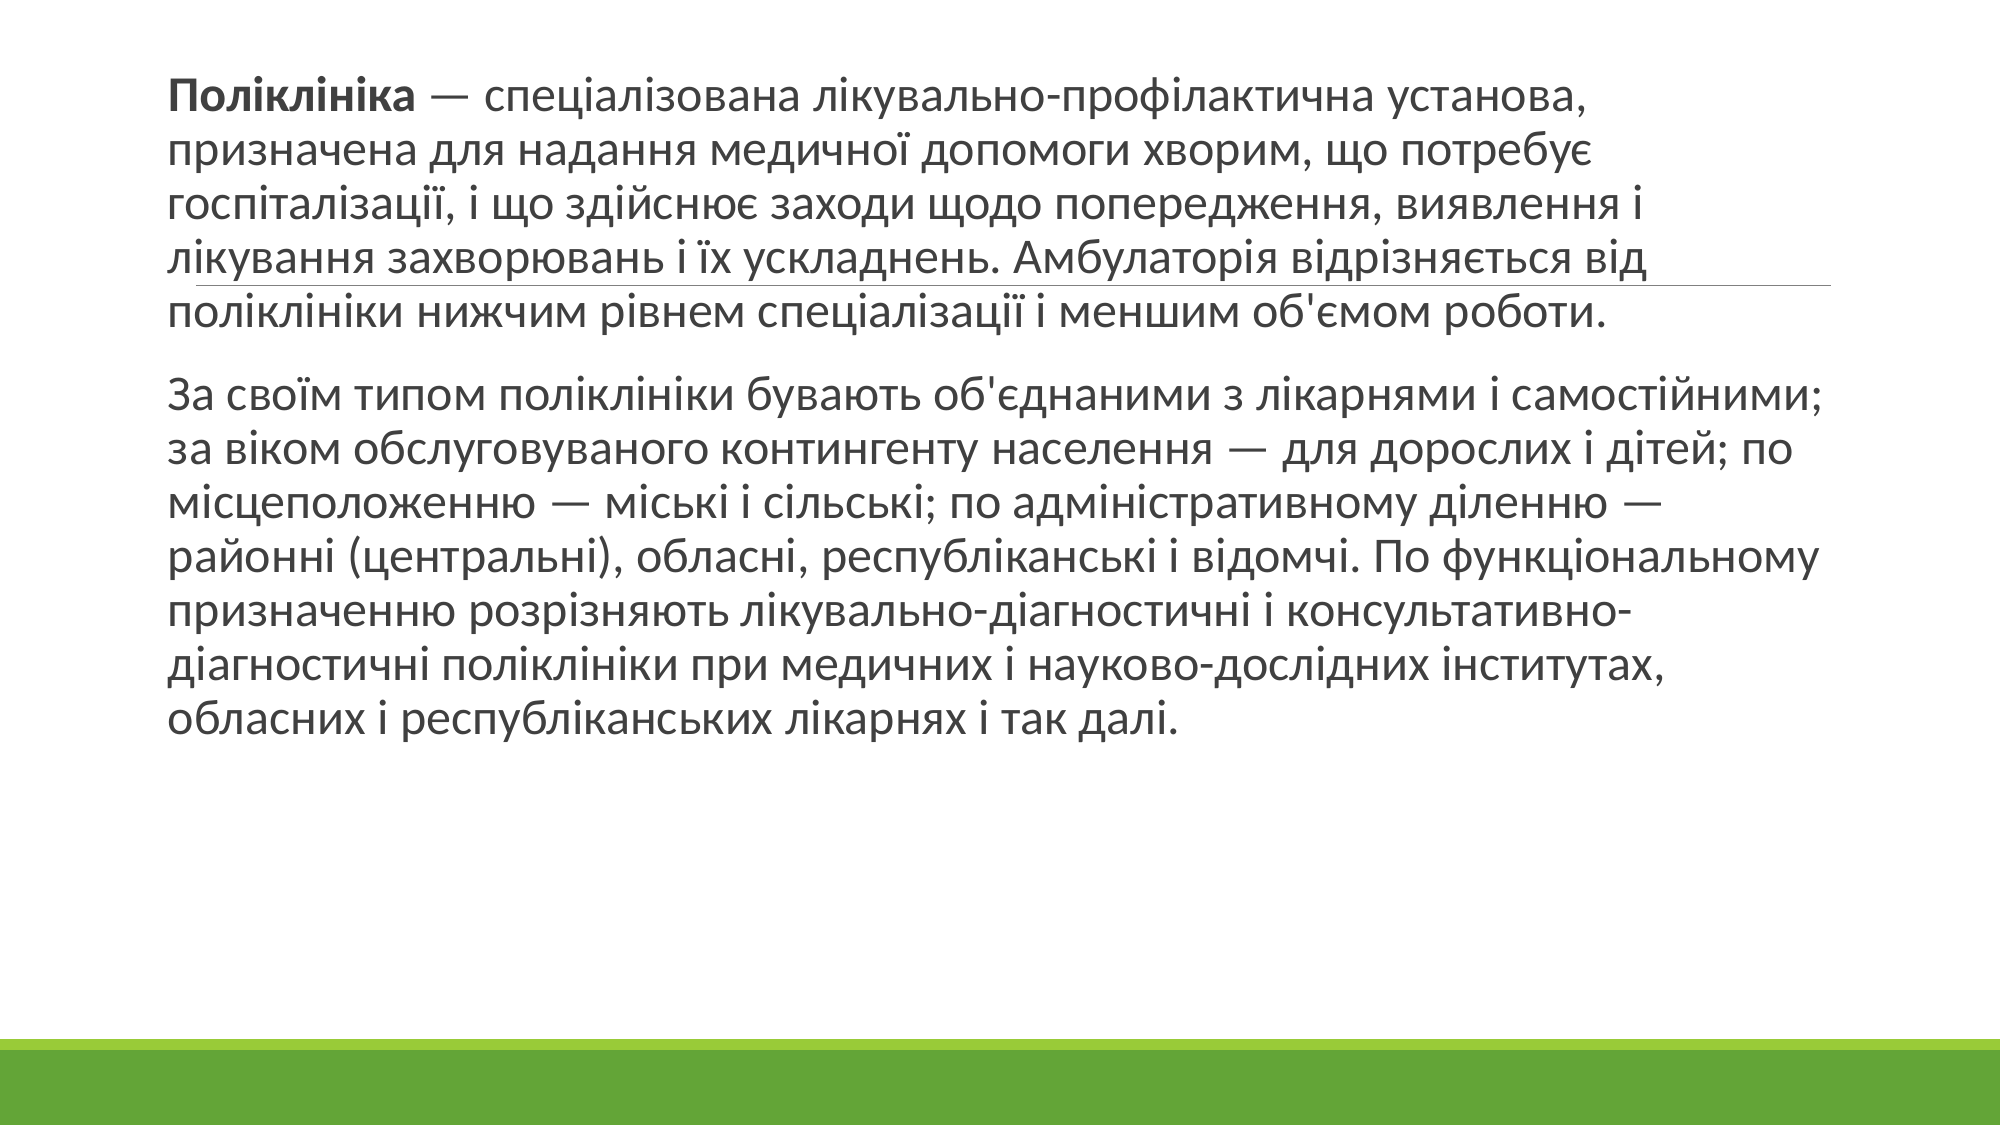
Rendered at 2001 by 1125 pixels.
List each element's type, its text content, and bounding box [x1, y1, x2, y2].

list Поліклініка — спеціалізована лікувально-профілактична установа, призначена для надання медичної допомоги хворим, що потребує госпіталізації, і що здійснює заходи щодо попередження, виявлення і лікування захворювань і їх ускладнень. Амбулаторія відрізняється від поліклініки нижчим рівнем спеціалізації і меншим об'ємом роботи. За своїм типом поліклініки бувають об'єднаними з лікарнями і самостійними; за віком обслуговуваного контингенту населення — для дорослих і дітей; по місцеположенню — міські і сільські; по адміністративному діленню — районні (центральні), обласні, республіканські і відомчі. По функціональному призначенню розрізняють лікувально-діагностичні і консультативно-діагностичні поліклініки при медичних і науково-дослідних інститутах, обласних і республіканських лікарнях і так далі. [153, 60, 1849, 1011]
